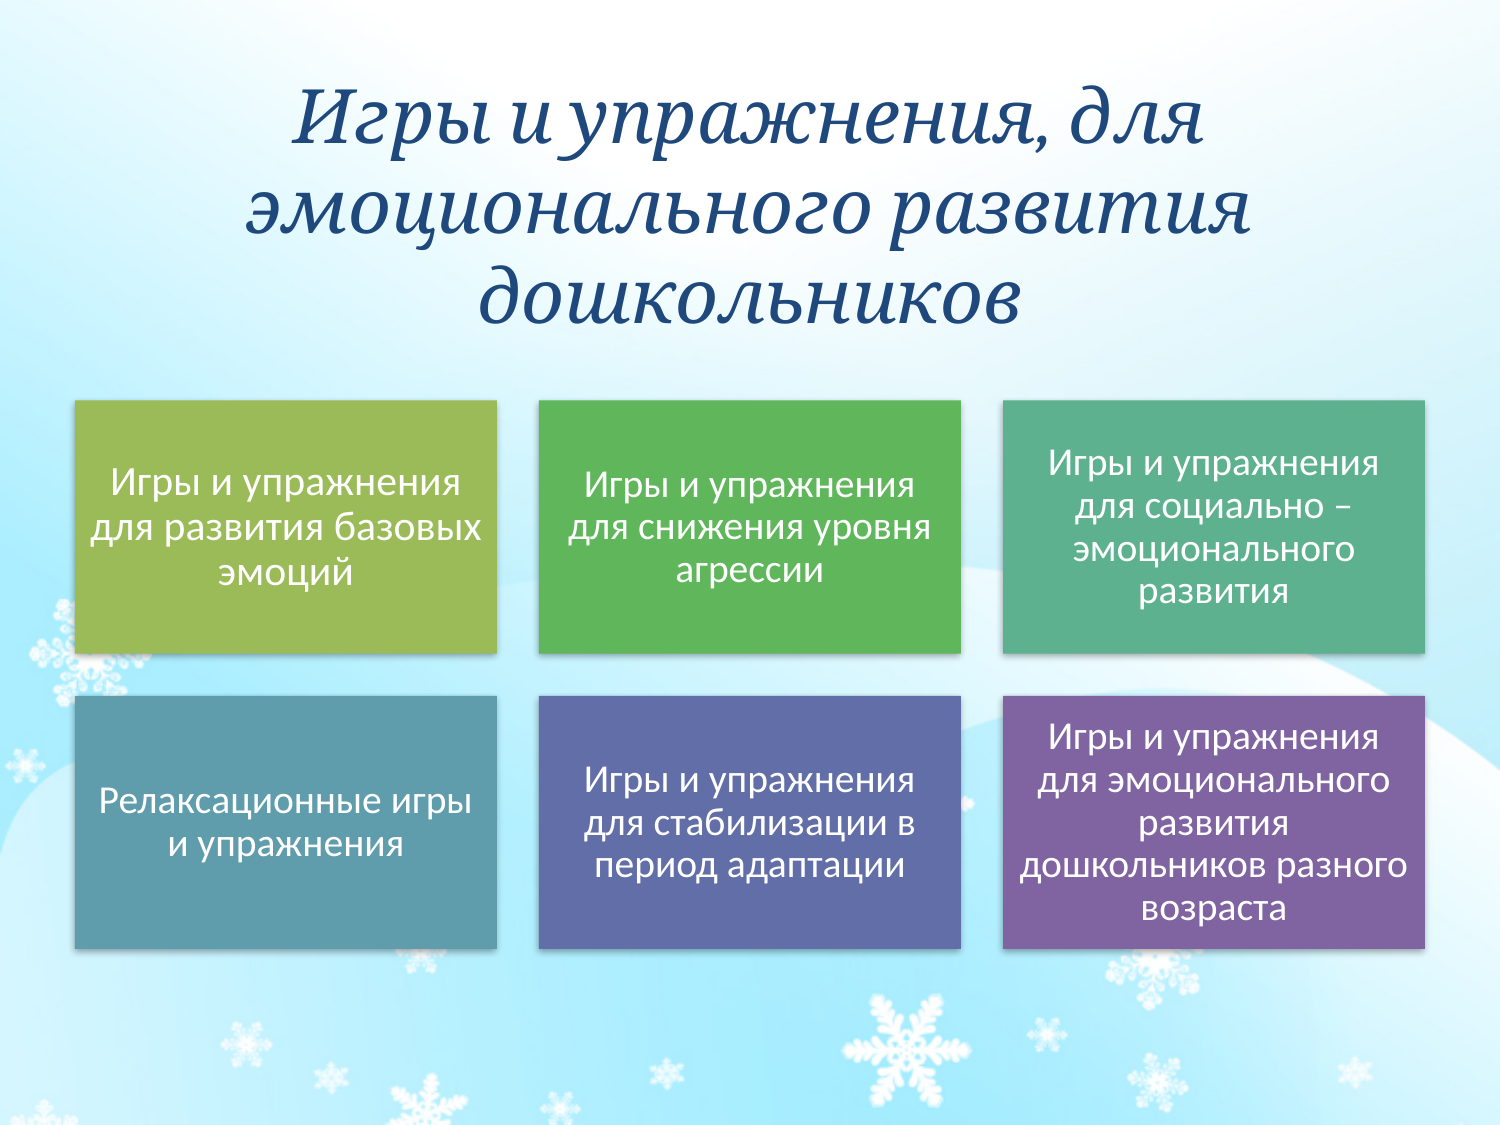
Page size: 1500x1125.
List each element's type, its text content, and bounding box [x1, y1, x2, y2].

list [74, 302, 1426, 1048]
picture [0, 0, 1500, 1125]
title Игры и упражнения, для эмоционального развития дошкольников [75, 45, 1425, 302]
